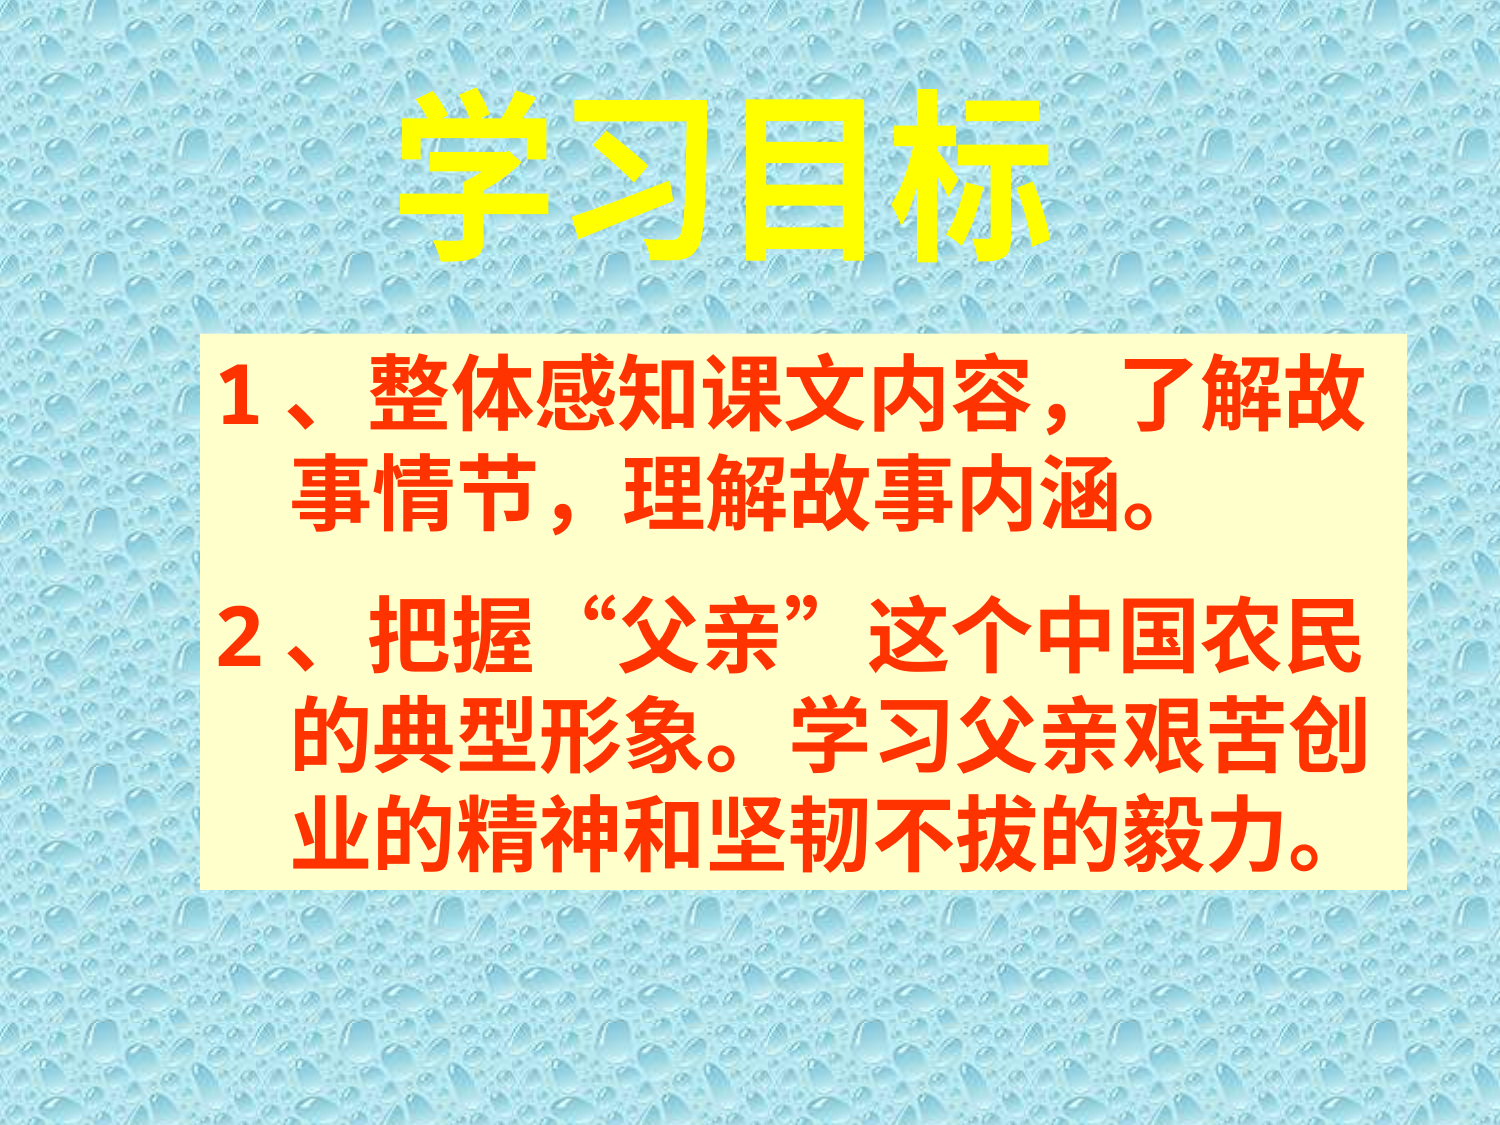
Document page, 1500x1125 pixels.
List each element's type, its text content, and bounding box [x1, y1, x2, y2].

picture [0, 0, 1500, 1125]
text_box 1、整体感知课文内容，了解故事情节，理解故事内涵。 2、把握“父亲”这个中国农民的典型形象。学习父亲艰苦创业的精神和坚韧不拔的毅力。 [200, 333, 1408, 890]
